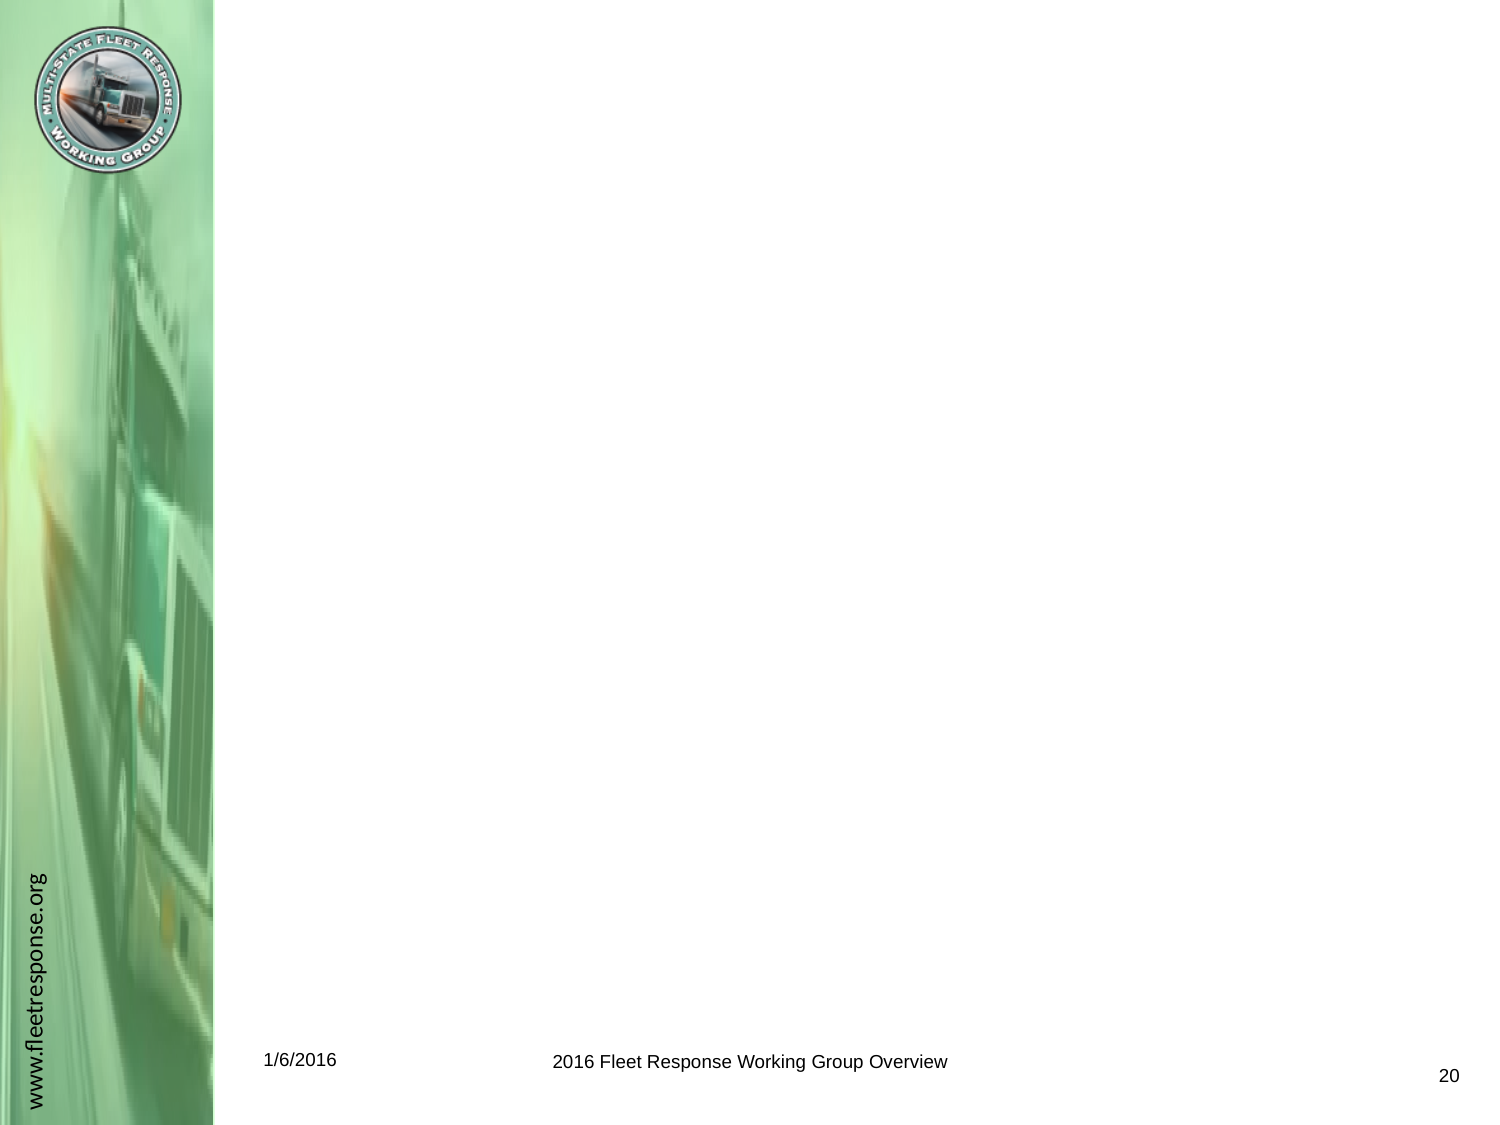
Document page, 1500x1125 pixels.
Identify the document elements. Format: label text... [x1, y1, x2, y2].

footer 2016 Fleet Response Working Group Overview [512, 1042, 988, 1103]
picture [28, 24, 187, 183]
slide_number 20 [1125, 1045, 1475, 1106]
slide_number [125, 1040, 475, 1100]
